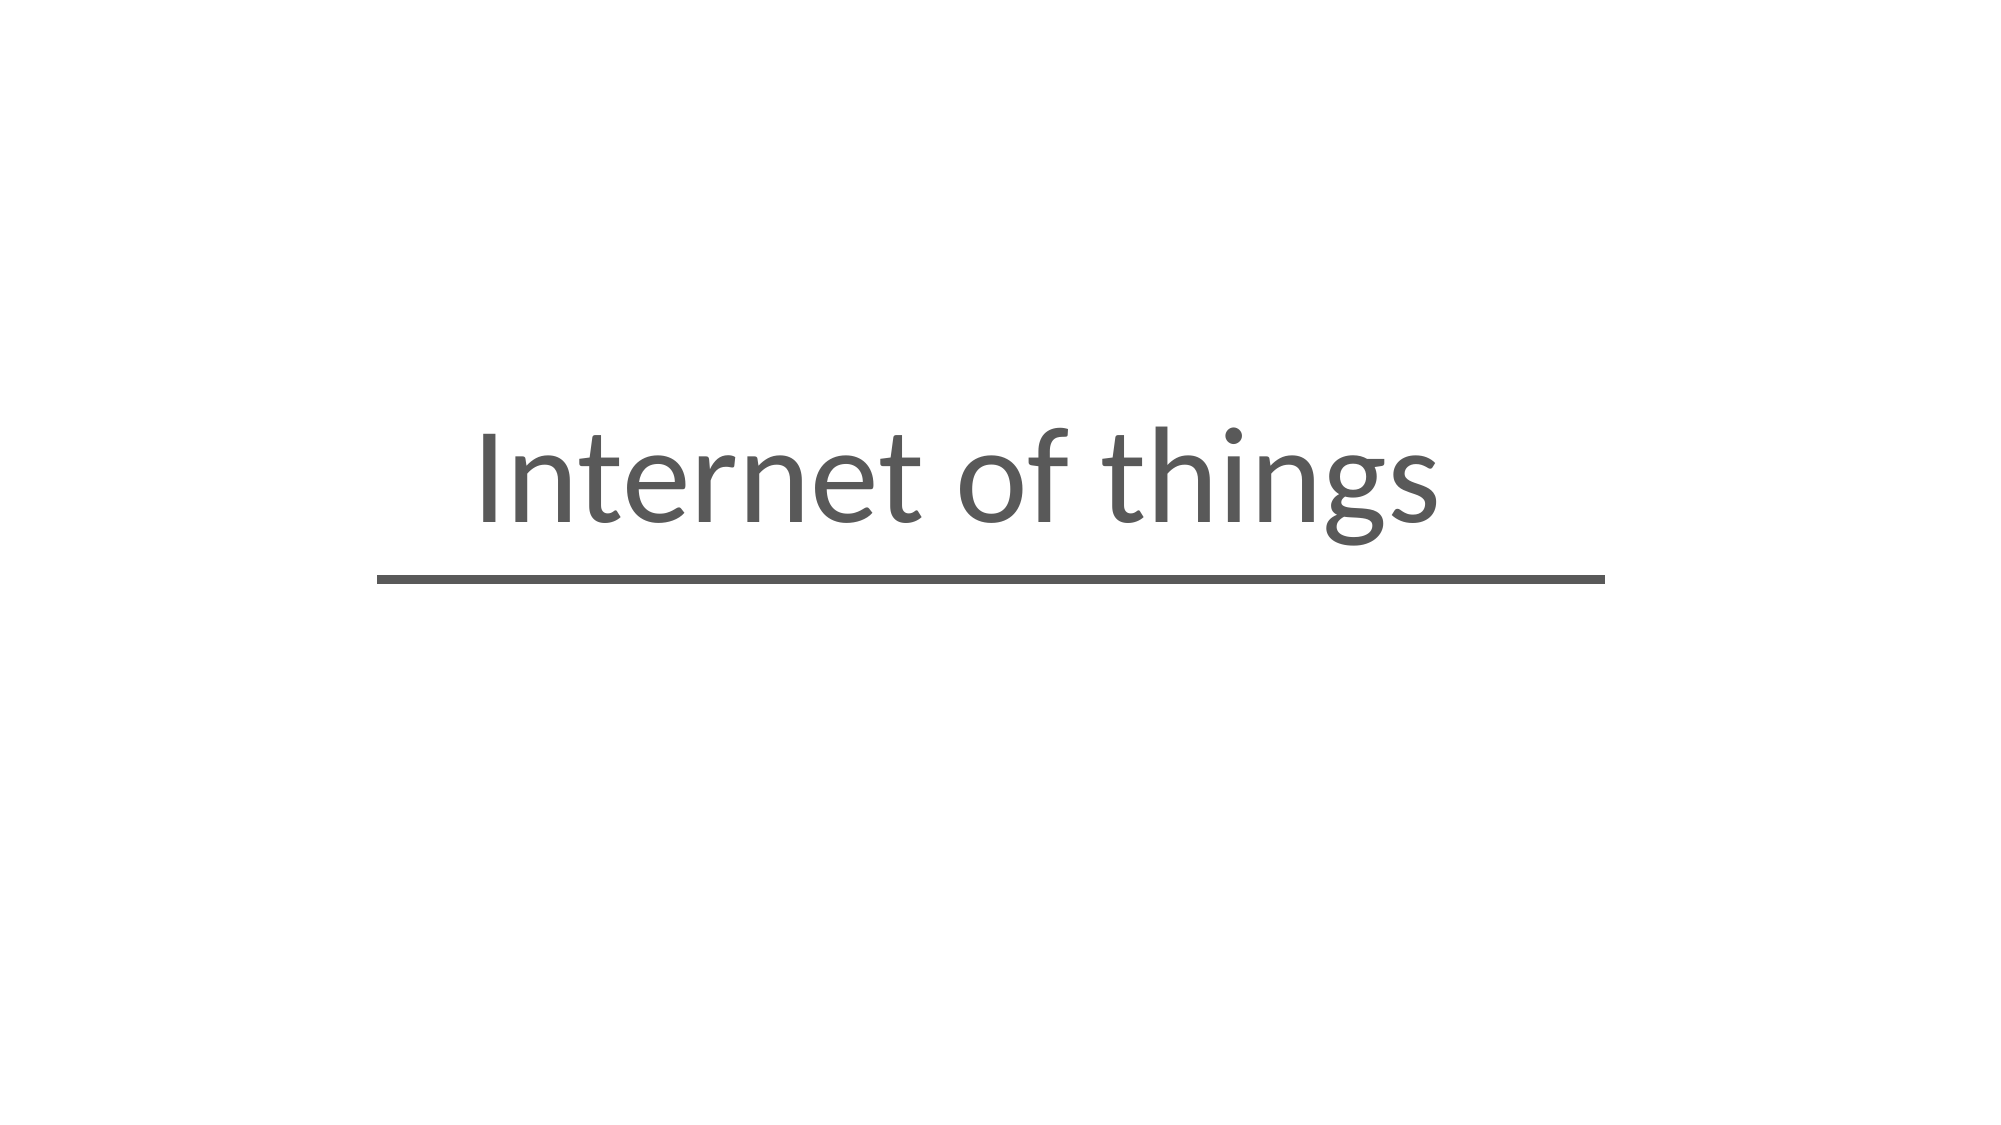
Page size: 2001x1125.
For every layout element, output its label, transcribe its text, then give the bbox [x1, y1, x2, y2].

text_box Internet of things [457, 377, 1526, 557]
